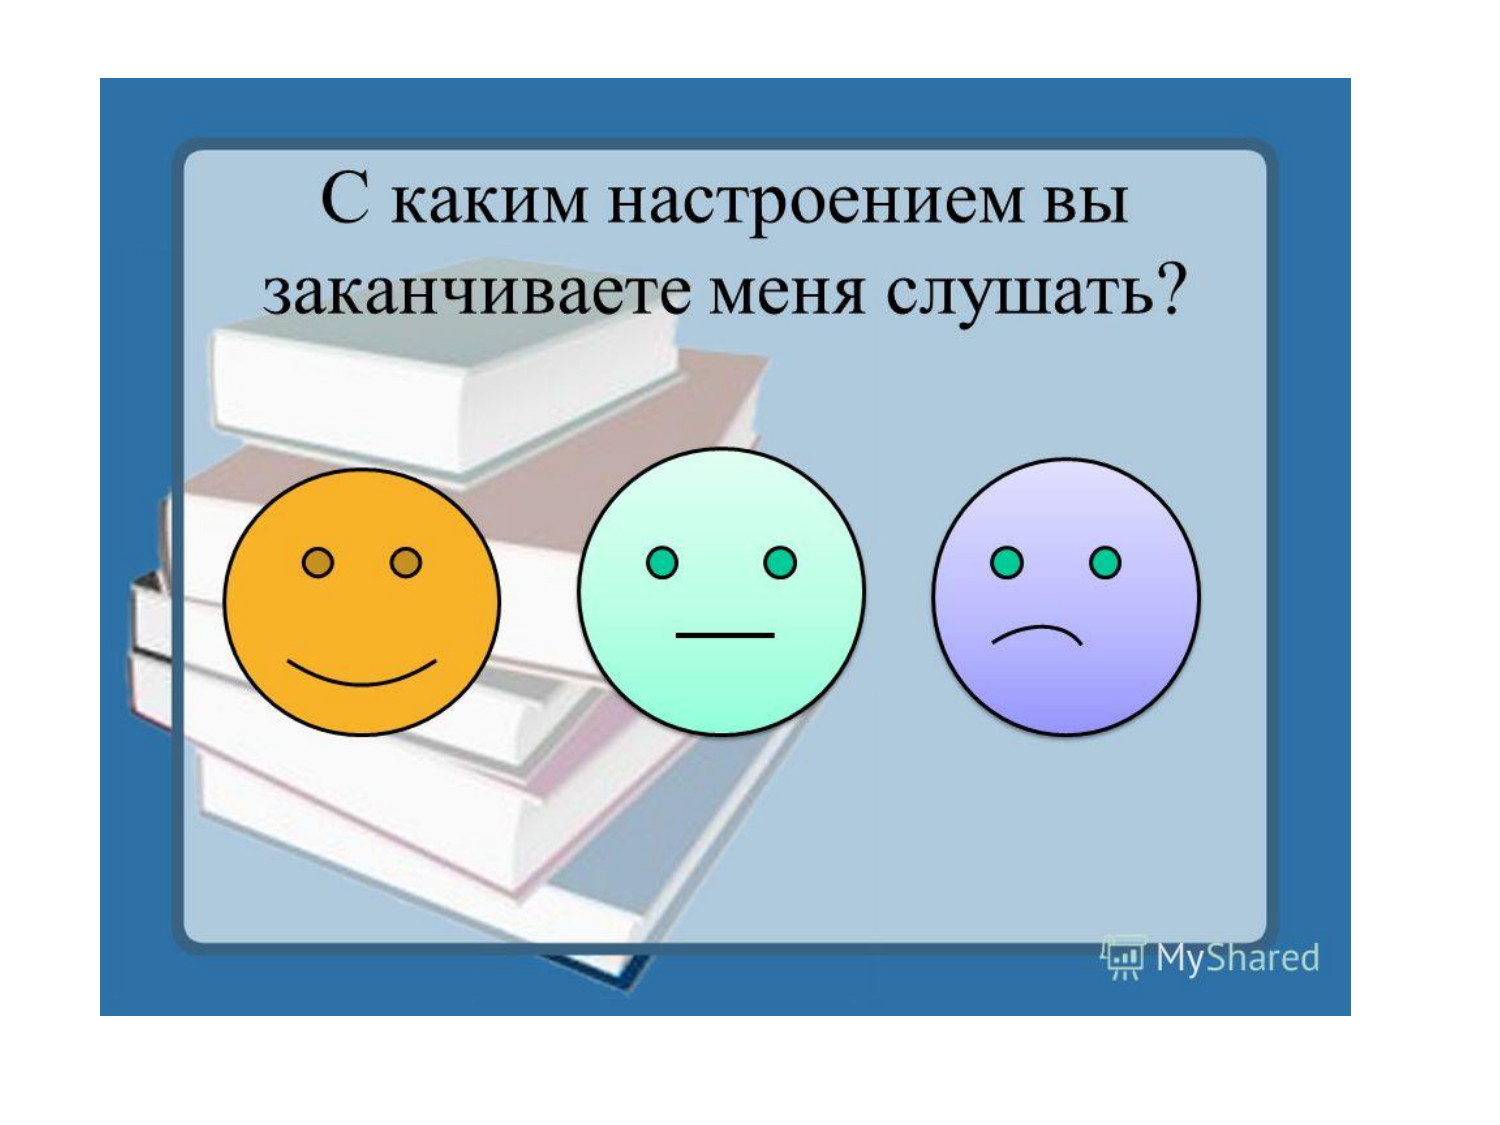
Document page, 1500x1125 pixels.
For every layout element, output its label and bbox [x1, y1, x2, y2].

picture [100, 77, 1351, 1016]
